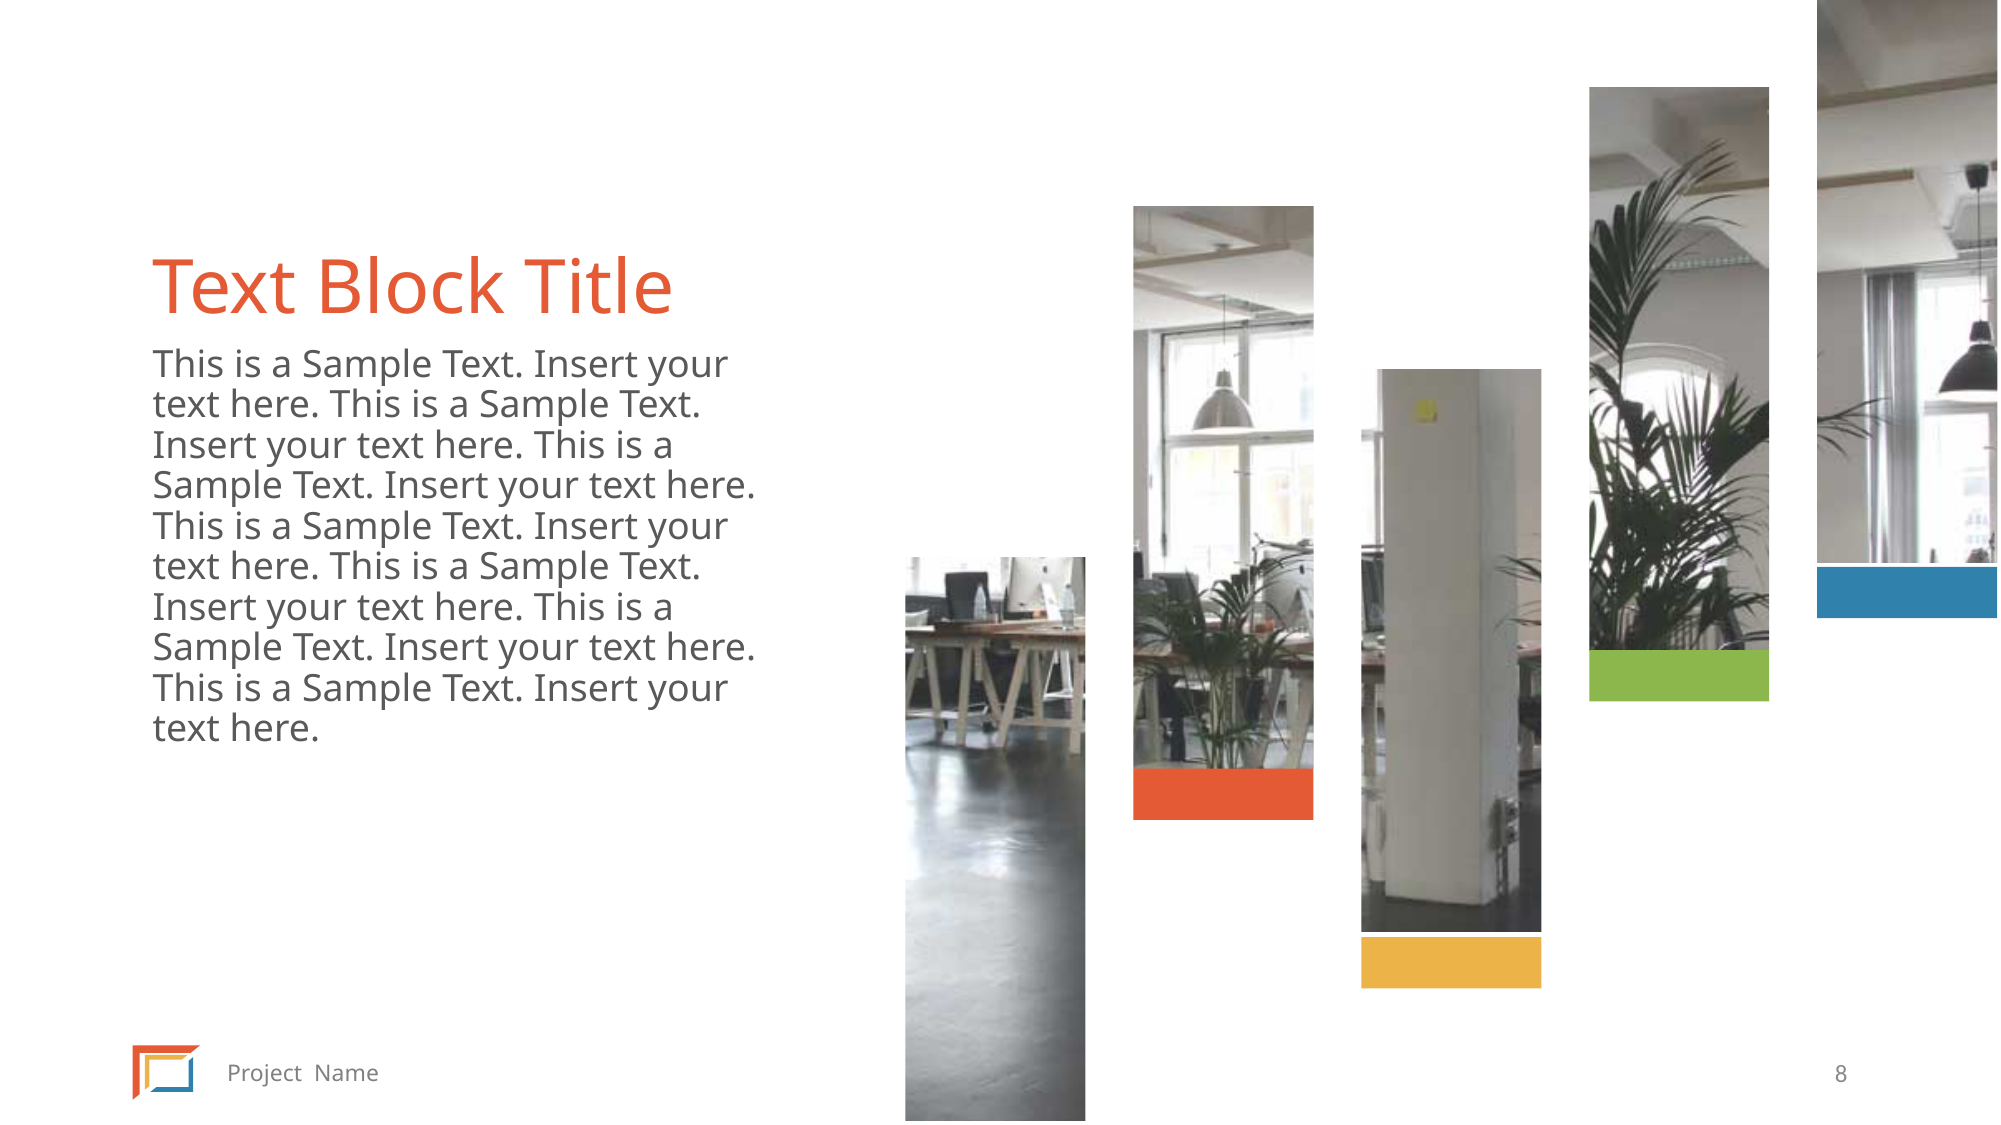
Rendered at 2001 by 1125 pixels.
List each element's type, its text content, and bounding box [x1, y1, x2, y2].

picture [1589, 87, 1770, 651]
picture [1133, 206, 1314, 769]
slide_number 8 [1412, 1042, 1863, 1103]
picture [905, 557, 1086, 1121]
list This is a Sample Text. Insert your text here. This is a Sample Text. Insert your text here. This is a Sample Text. Insert your text here. This is a Sample Text. Insert your text here. This is a Sample Text. Insert your text here. This is a Sample Text. Insert your text here. This is a Sample Text. Insert your text here. [137, 337, 783, 963]
title Text Block Title [137, 75, 783, 337]
text_box [1816, 566, 1998, 619]
picture [1817, 0, 1998, 563]
picture [1361, 369, 1542, 932]
text_box [1360, 936, 1542, 989]
text_box [1588, 649, 1770, 702]
text_box [1132, 768, 1314, 821]
